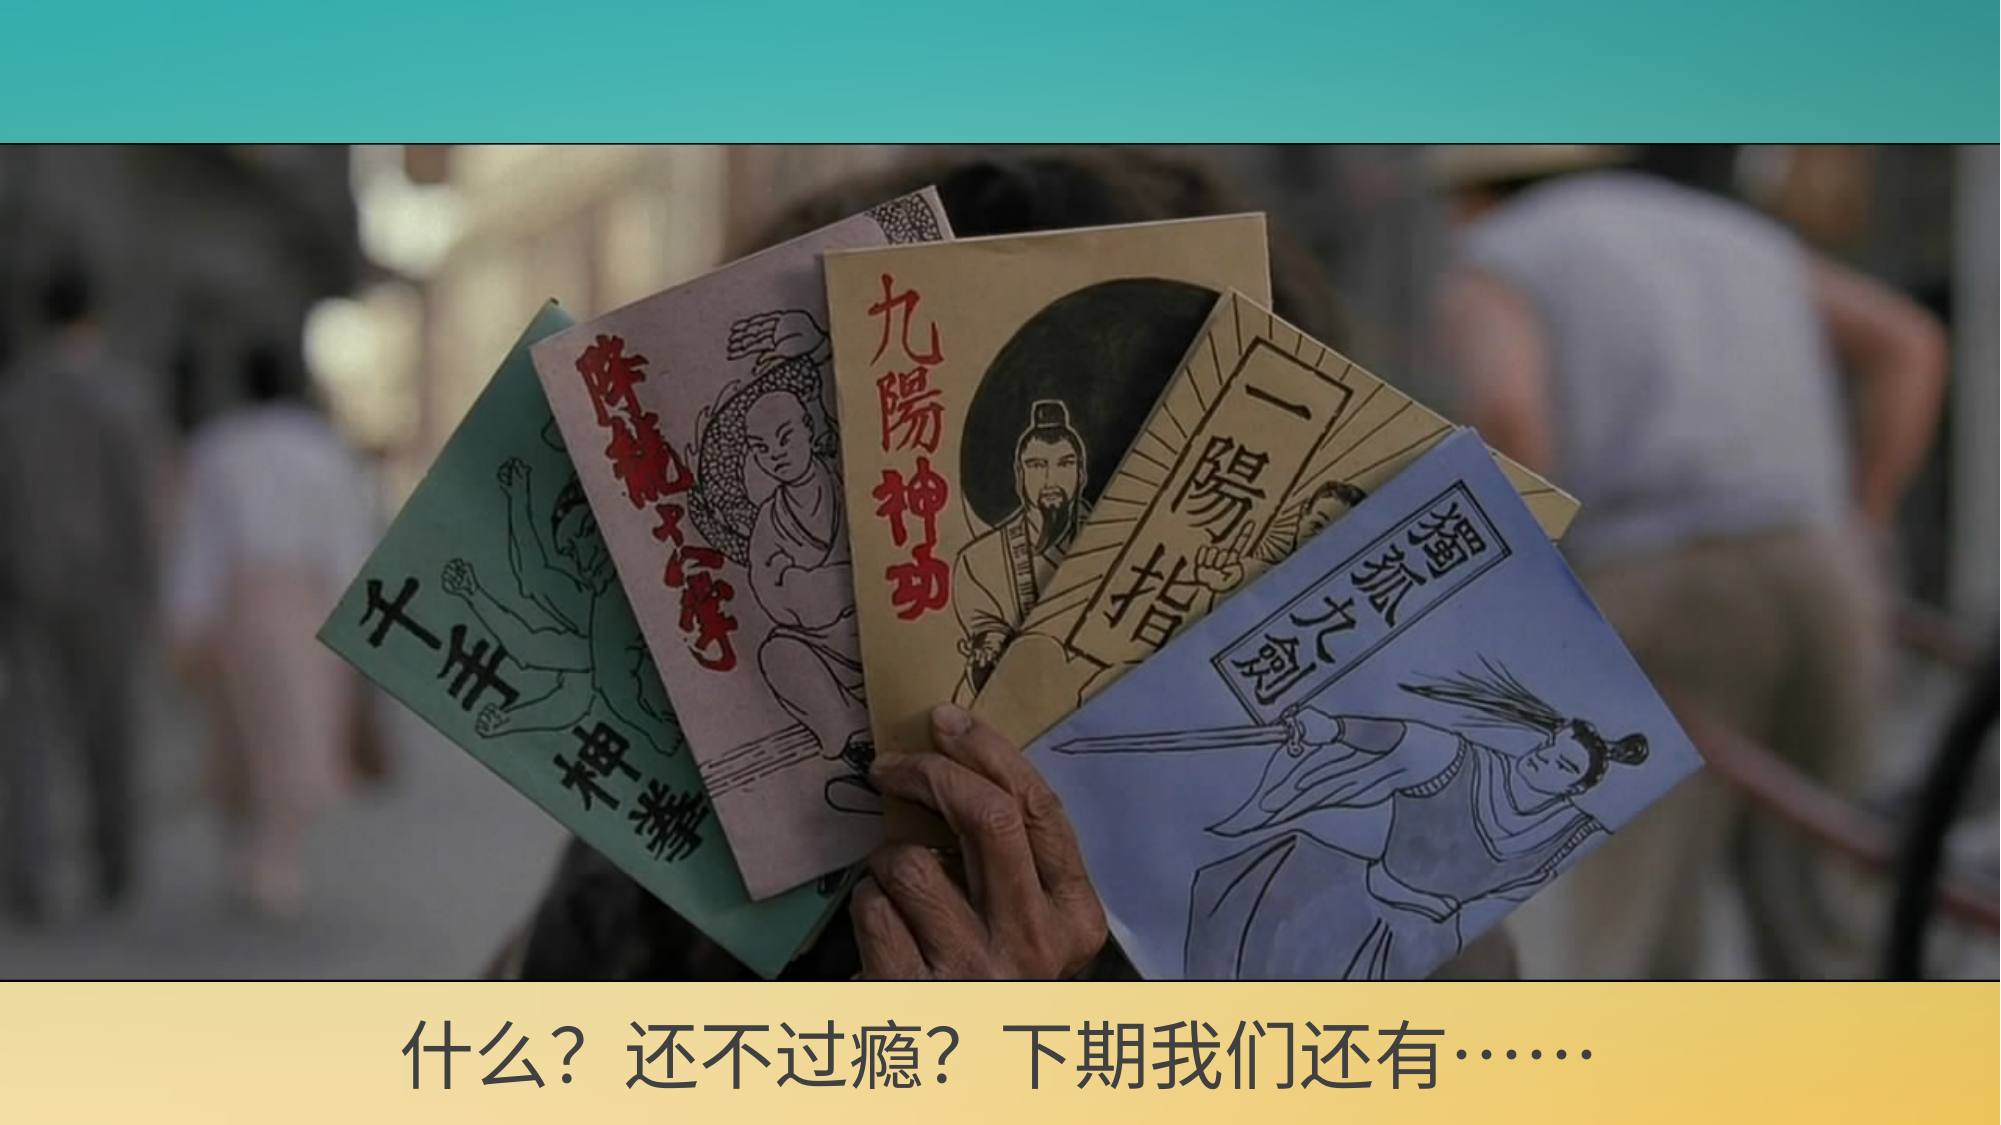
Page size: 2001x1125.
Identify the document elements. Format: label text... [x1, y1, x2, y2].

picture [0, 0, 2000, 1125]
text_box 什么？还不过瘾？下期我们还有…… [385, 1001, 1615, 1106]
